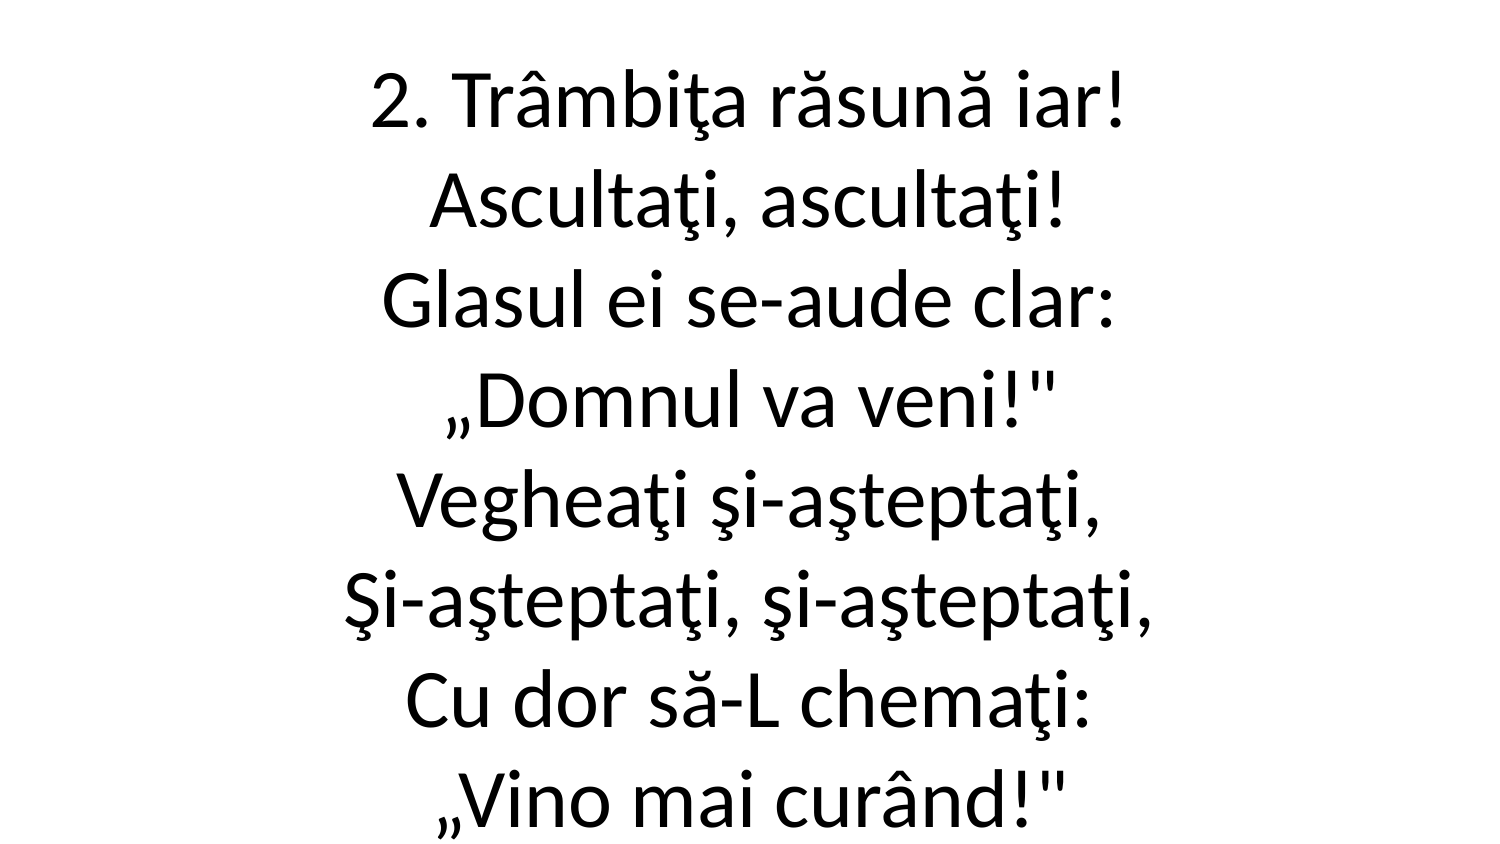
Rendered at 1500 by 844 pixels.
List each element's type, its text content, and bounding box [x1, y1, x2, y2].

text_box 2. Trâmbiţa răsună iar! Ascultaţi, ascultaţi! Glasul ei se-aude clar: „Domnul va veni!" Vegheaţi şi-aşteptaţi, Şi-aşteptaţi, şi-aşteptaţi, Cu dor să-L chemaţi: „Vino mai curând!" [328, 0, 1172, 844]
